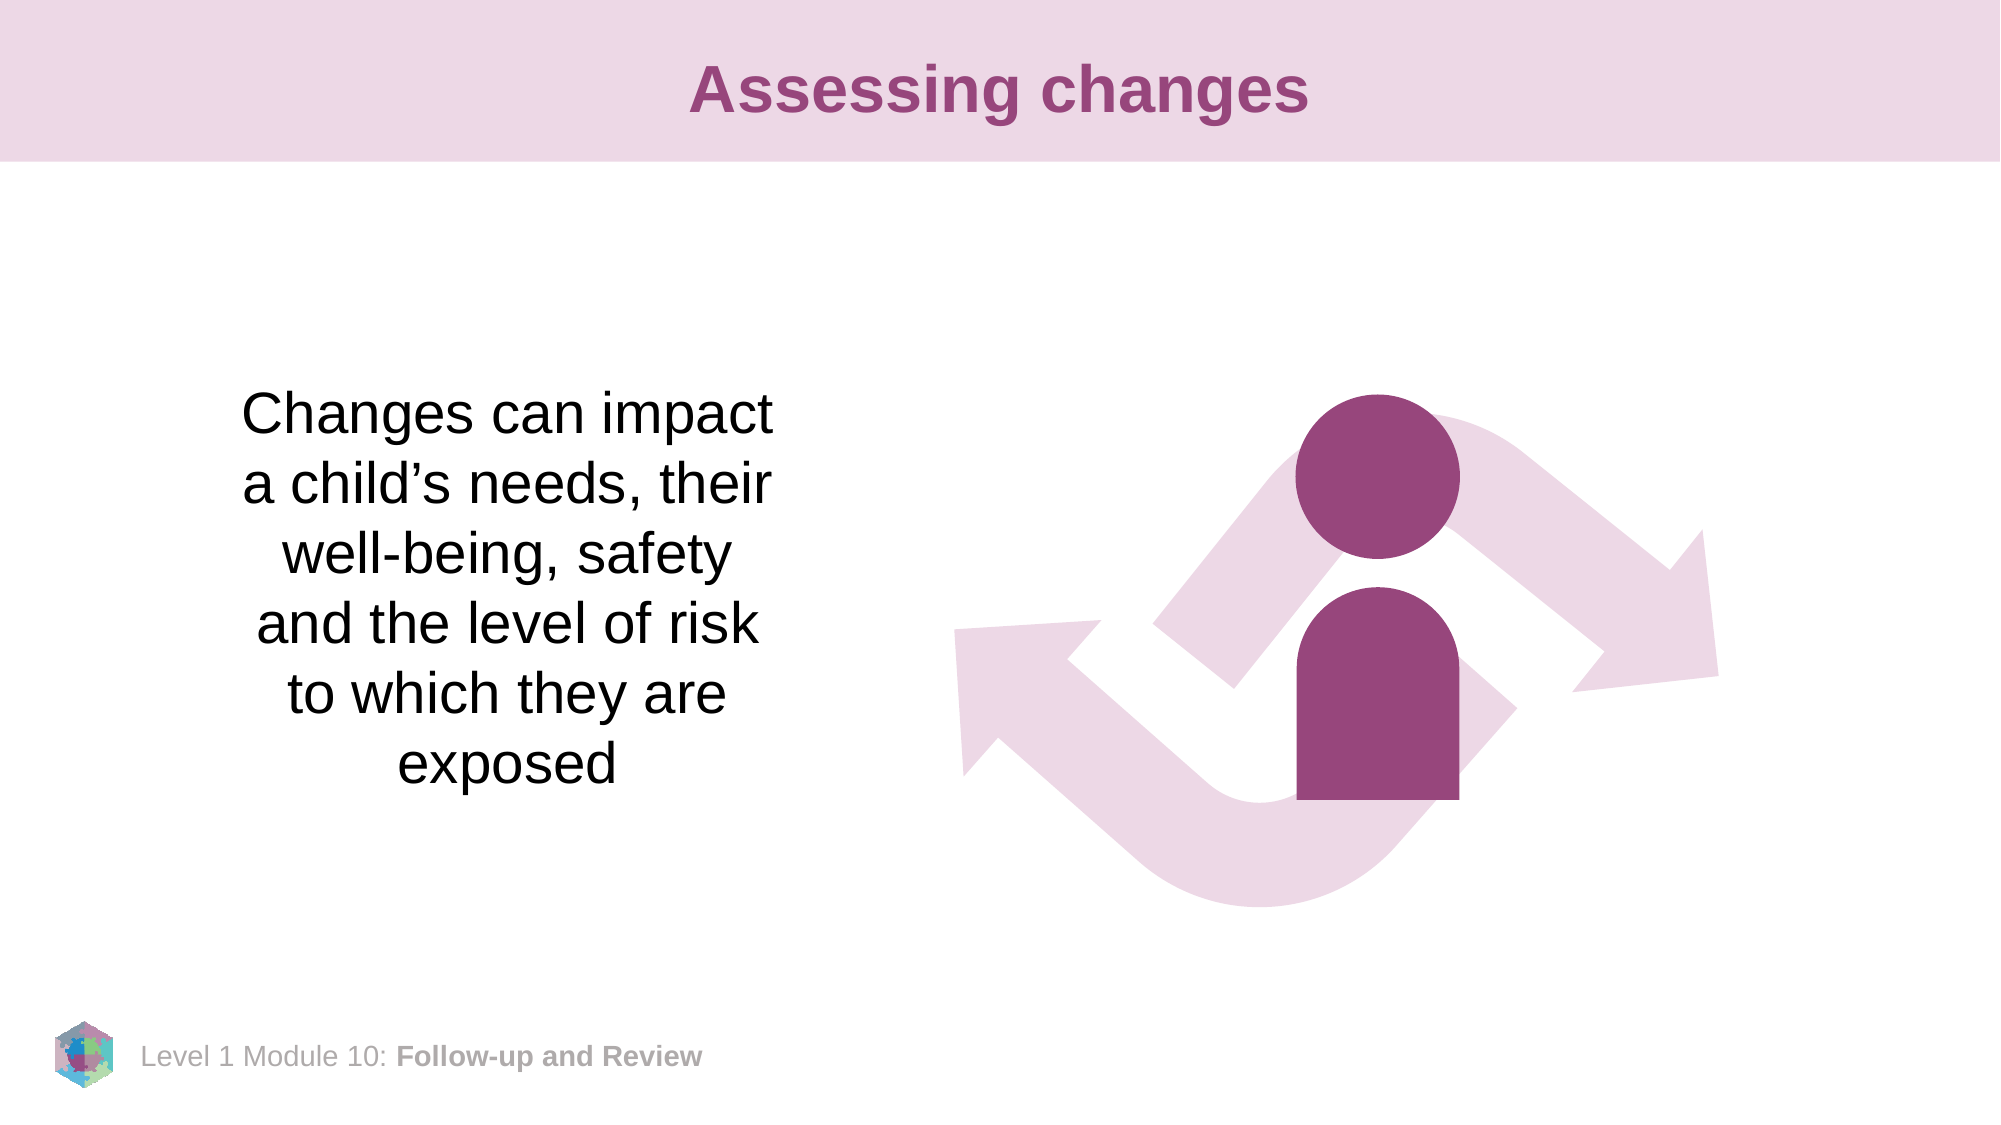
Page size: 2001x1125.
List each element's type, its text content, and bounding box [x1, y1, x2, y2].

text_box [963, 394, 1706, 917]
text_box Changes can impact a child’s needs, their well-being, safety and the level of risk to which they are exposed [211, 348, 805, 823]
title Assessing changes [137, 19, 1863, 163]
picture [55, 1021, 113, 1088]
